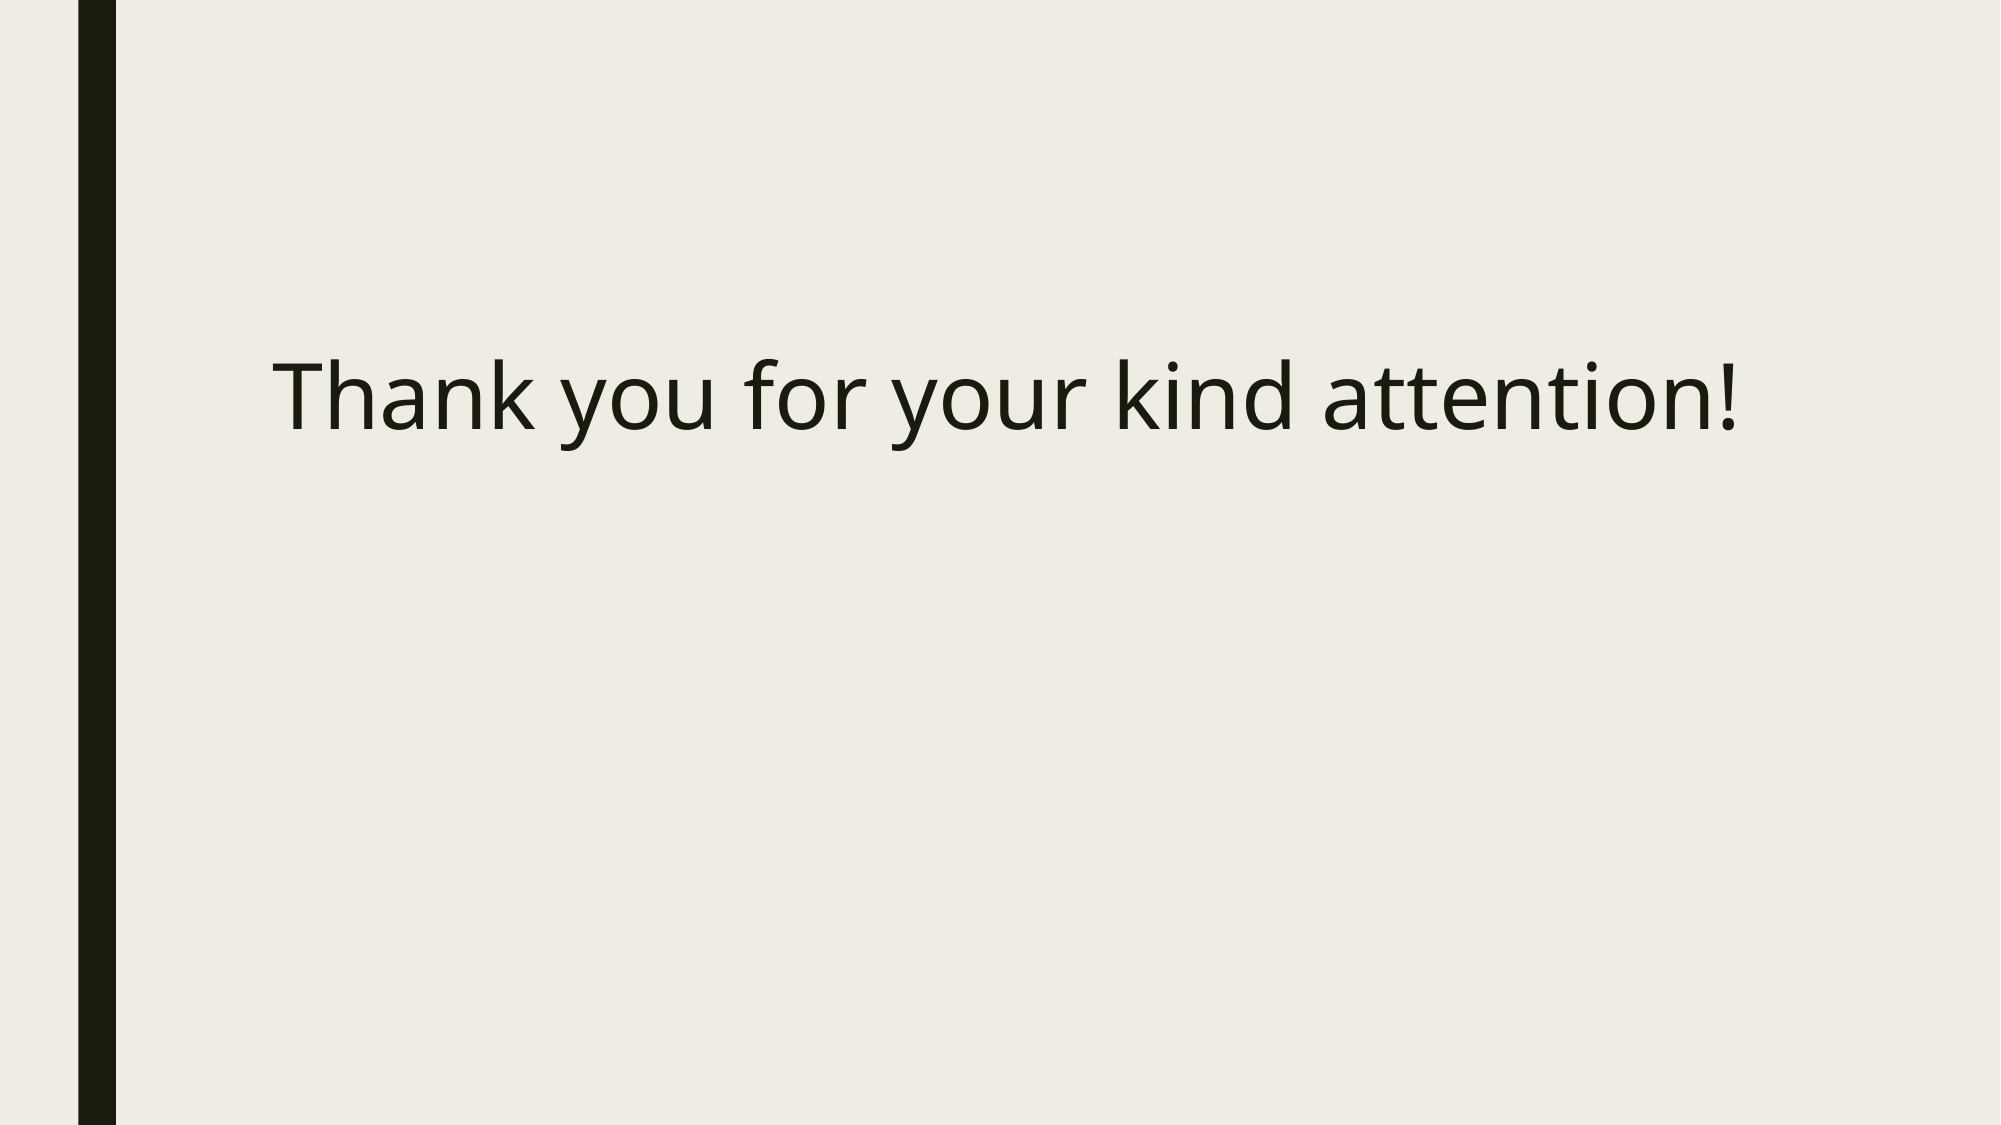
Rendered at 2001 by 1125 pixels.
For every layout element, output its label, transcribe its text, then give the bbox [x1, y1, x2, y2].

title Thank you for your kind attention! [257, 344, 1833, 588]
